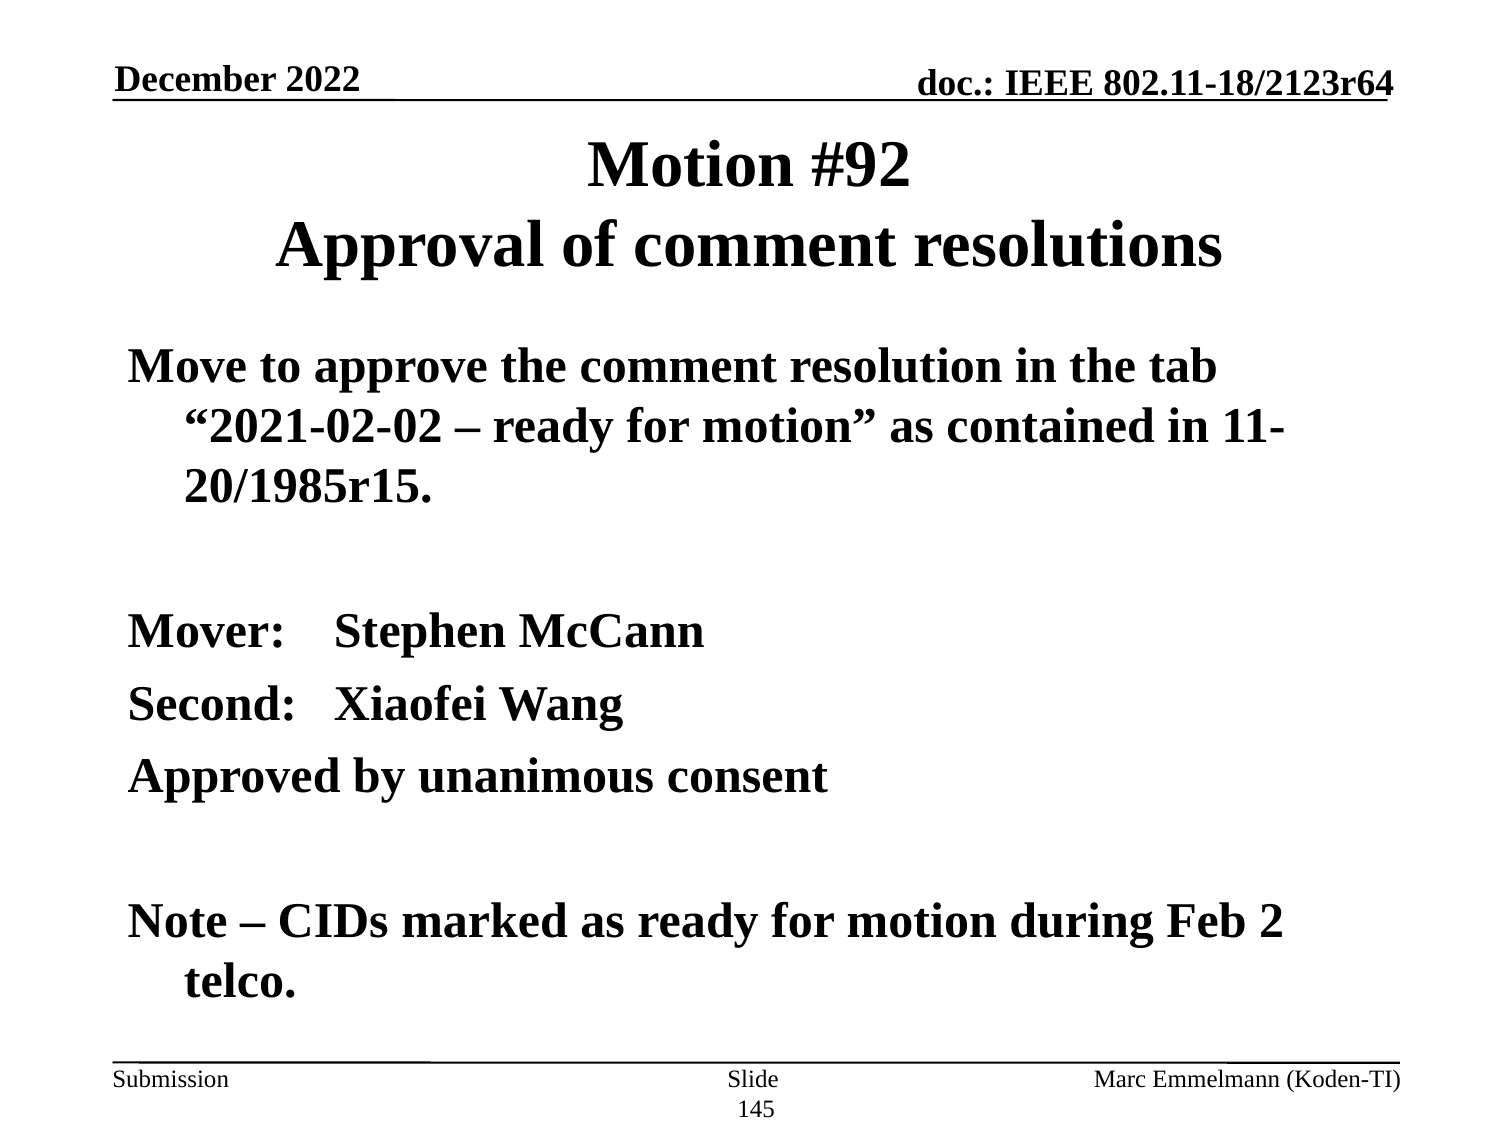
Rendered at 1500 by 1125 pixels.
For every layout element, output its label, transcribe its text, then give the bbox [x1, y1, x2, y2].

list Move to approve the comment resolution in the tab “2021-02-02 – ready for motion” as contained in 11-20/1985r15. Mover: Stephen McCann Second: Xiaofei Wang Approved by unanimous consent Note – CIDs marked as ready for motion during Feb 2 telco. [112, 324, 1388, 1000]
footer Marc Emmelmann (Koden-TI) [878, 1061, 1402, 1093]
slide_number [114, 54, 423, 100]
slide_number Slide 145 [712, 1061, 800, 1123]
title Motion #92 Approval of comment resolutions [112, 112, 1388, 288]
